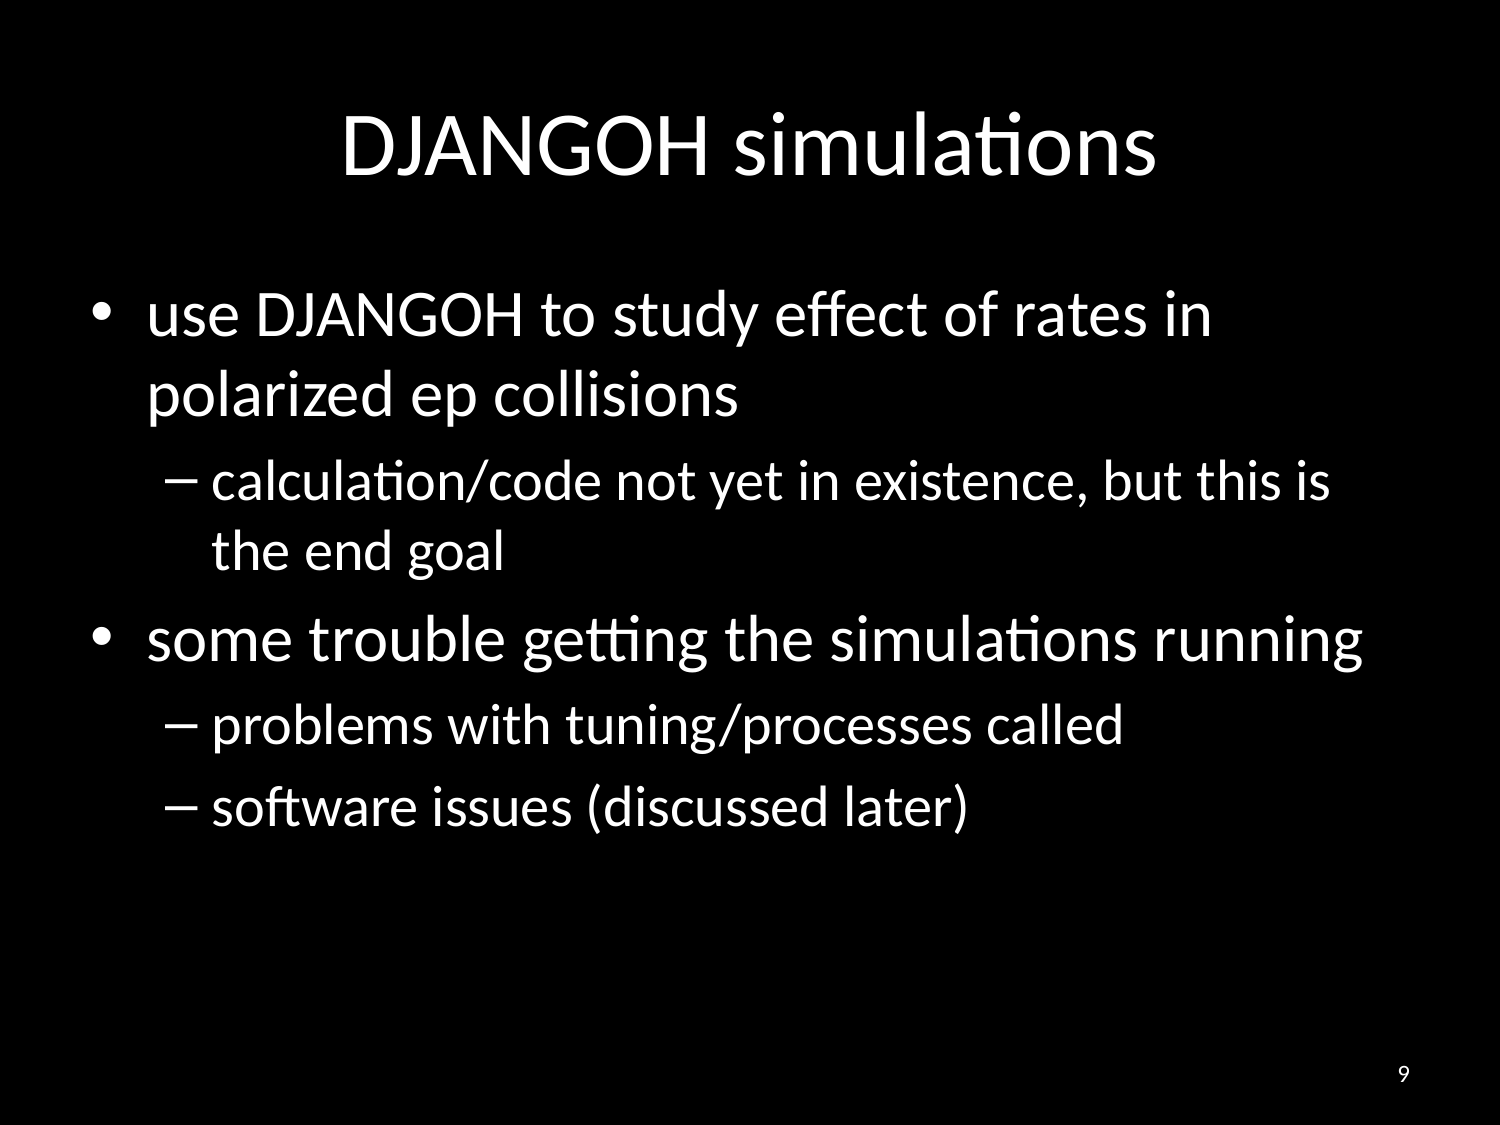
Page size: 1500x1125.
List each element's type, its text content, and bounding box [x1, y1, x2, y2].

list use DJANGOH to study effect of rates in polarized ep collisions calculation/code not yet in existence, but this is the end goal some trouble getting the simulations running problems with tuning/processes called software issues (discussed later) [75, 262, 1425, 1005]
slide_number 9 [1074, 1042, 1425, 1103]
title DJANGOH simulations [75, 45, 1425, 233]
